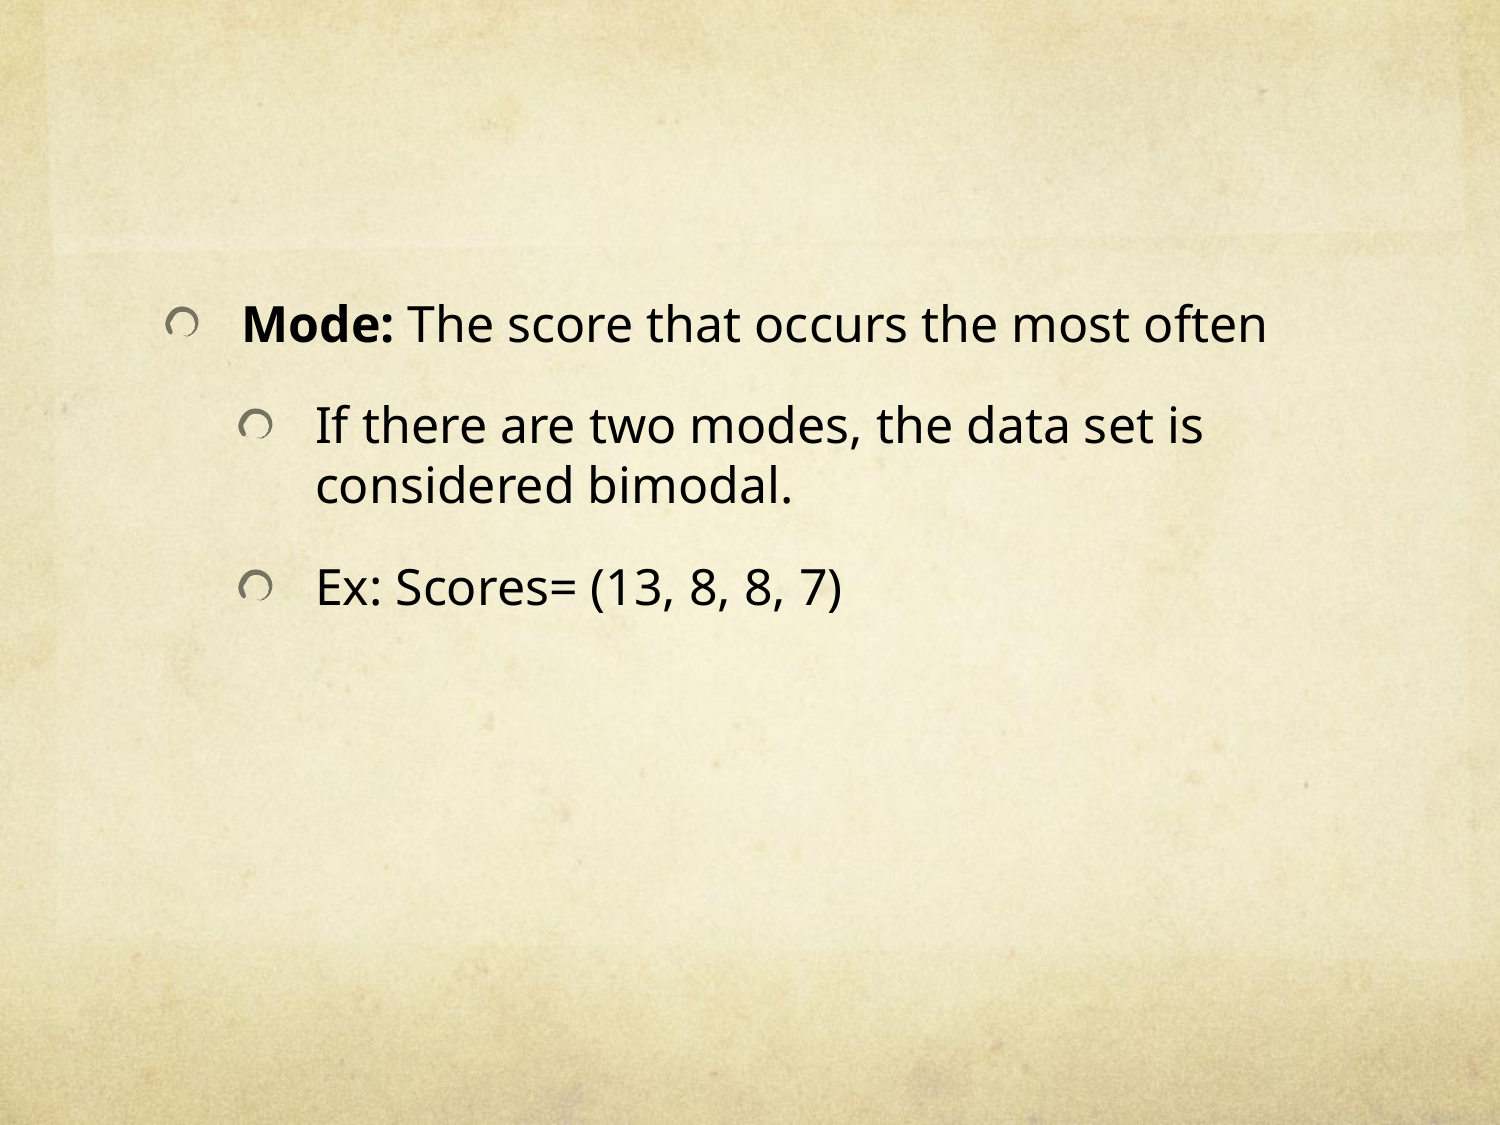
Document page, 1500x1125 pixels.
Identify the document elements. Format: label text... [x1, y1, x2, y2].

list Mode: The score that occurs the most often If there are two modes, the data set is considered bimodal. Ex: Scores= (13, 8, 8, 7) [150, 284, 1350, 950]
picture [0, 0, 1500, 1125]
